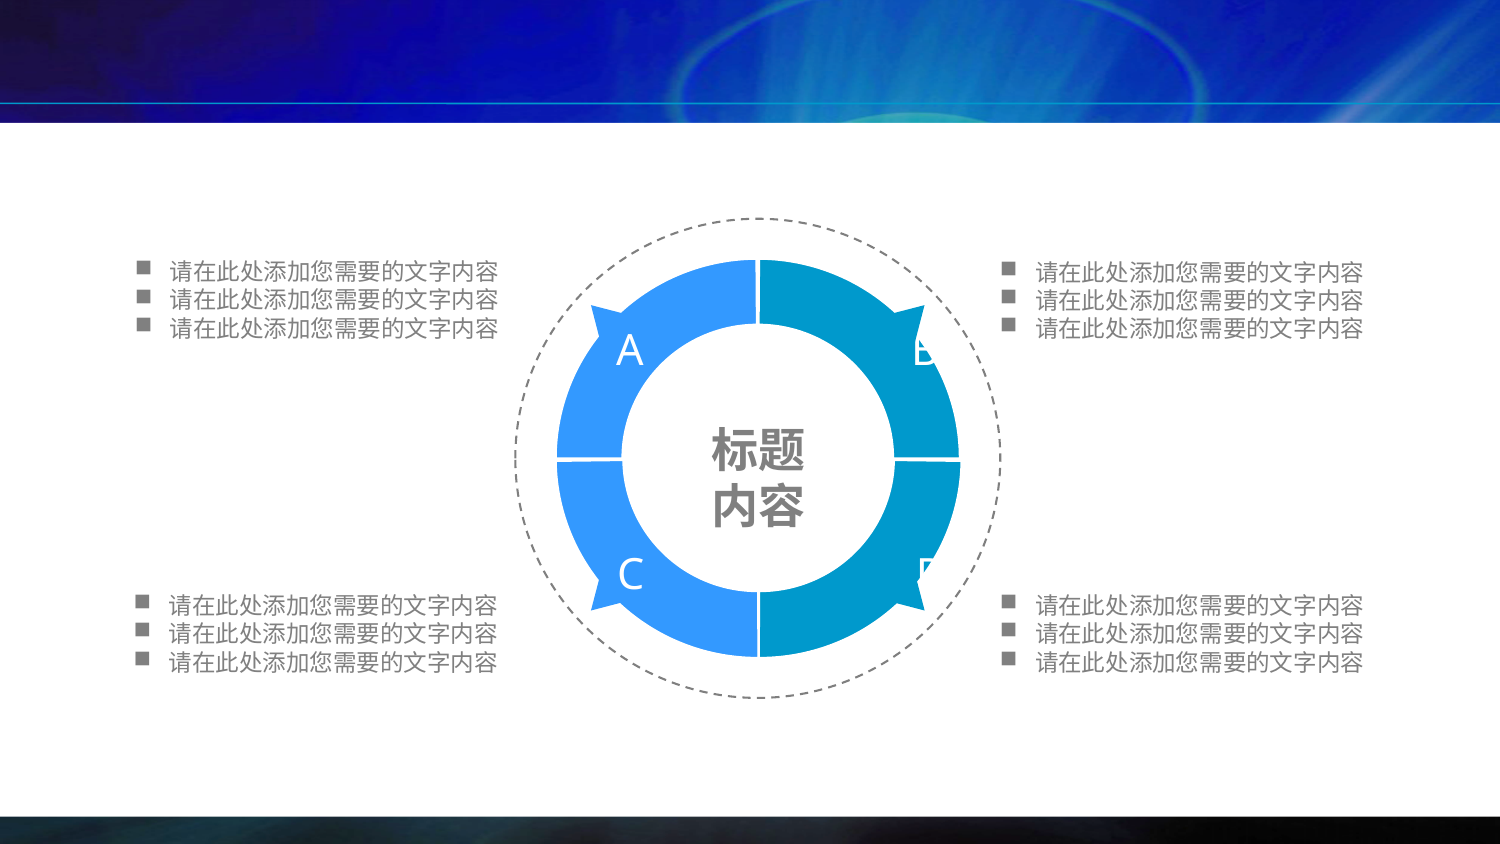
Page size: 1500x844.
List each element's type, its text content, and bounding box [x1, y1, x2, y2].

picture [0, 0, 1500, 102]
picture [0, 817, 1500, 844]
text_box 请在此处添加您需要的文字内容 请在此处添加您需要的文字内容 请在此处添加您需要的文字内容 [916, 585, 1376, 682]
picture [0, 105, 1500, 122]
text_box 标题 内容 [637, 414, 879, 539]
text_box [515, 218, 1001, 698]
text_box 请在此处添加您需要的文字内容 请在此处添加您需要的文字内容 请在此处添加您需要的文字内容 [916, 252, 1376, 348]
text_box 请在此处添加您需要的文字内容 请在此处添加您需要的文字内容 请在此处添加您需要的文字内容 [51, 251, 510, 348]
text_box 请在此处添加您需要的文字内容 请在此处添加您需要的文字内容 请在此处添加您需要的文字内容 [49, 585, 509, 682]
